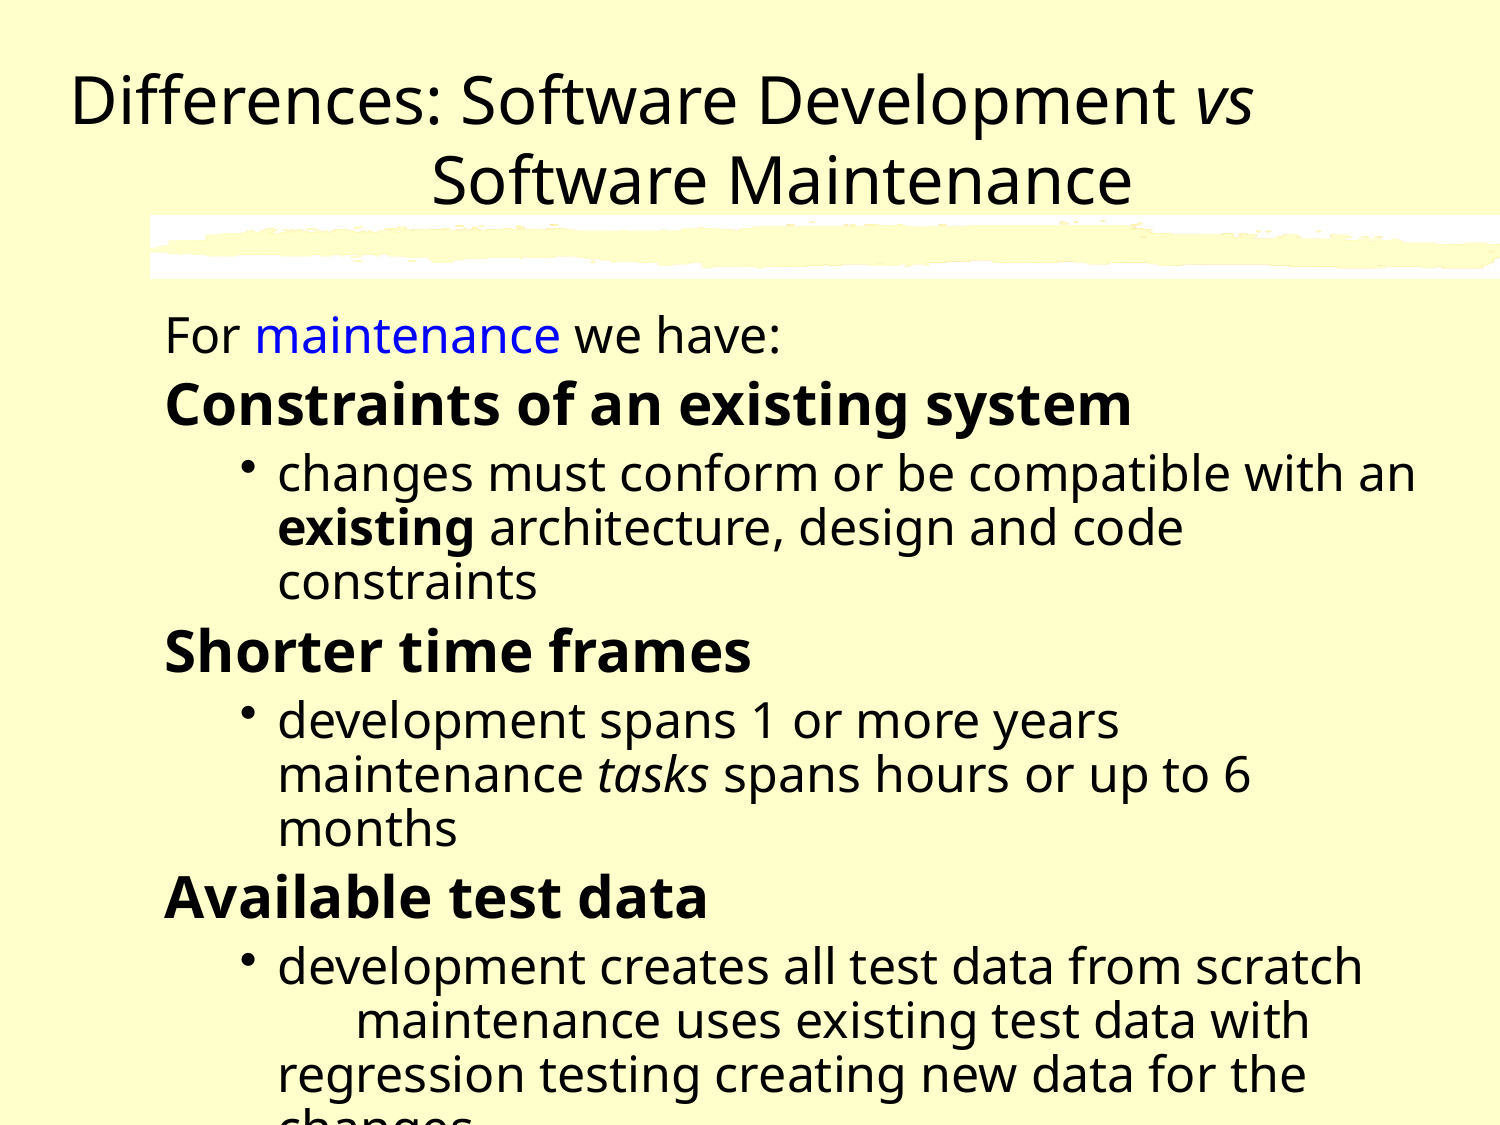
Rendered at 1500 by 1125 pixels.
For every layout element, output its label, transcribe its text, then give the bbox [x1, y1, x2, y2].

list For maintenance we have: Constraints of an existing system changes must conform or be compatible with an existing architecture, design and code constraints Shorter time frames development spans 1 or more years maintenance tasks spans hours or up to 6 months Available test data development creates all test data from scratch maintenance uses existing test data with regression testing creating new data for the changes [75, 302, 1450, 1081]
text_box [70, 1021, 384, 1097]
text_box [512, 1081, 988, 1097]
title Differences: Software Development vs Software Maintenance [37, 37, 1500, 225]
